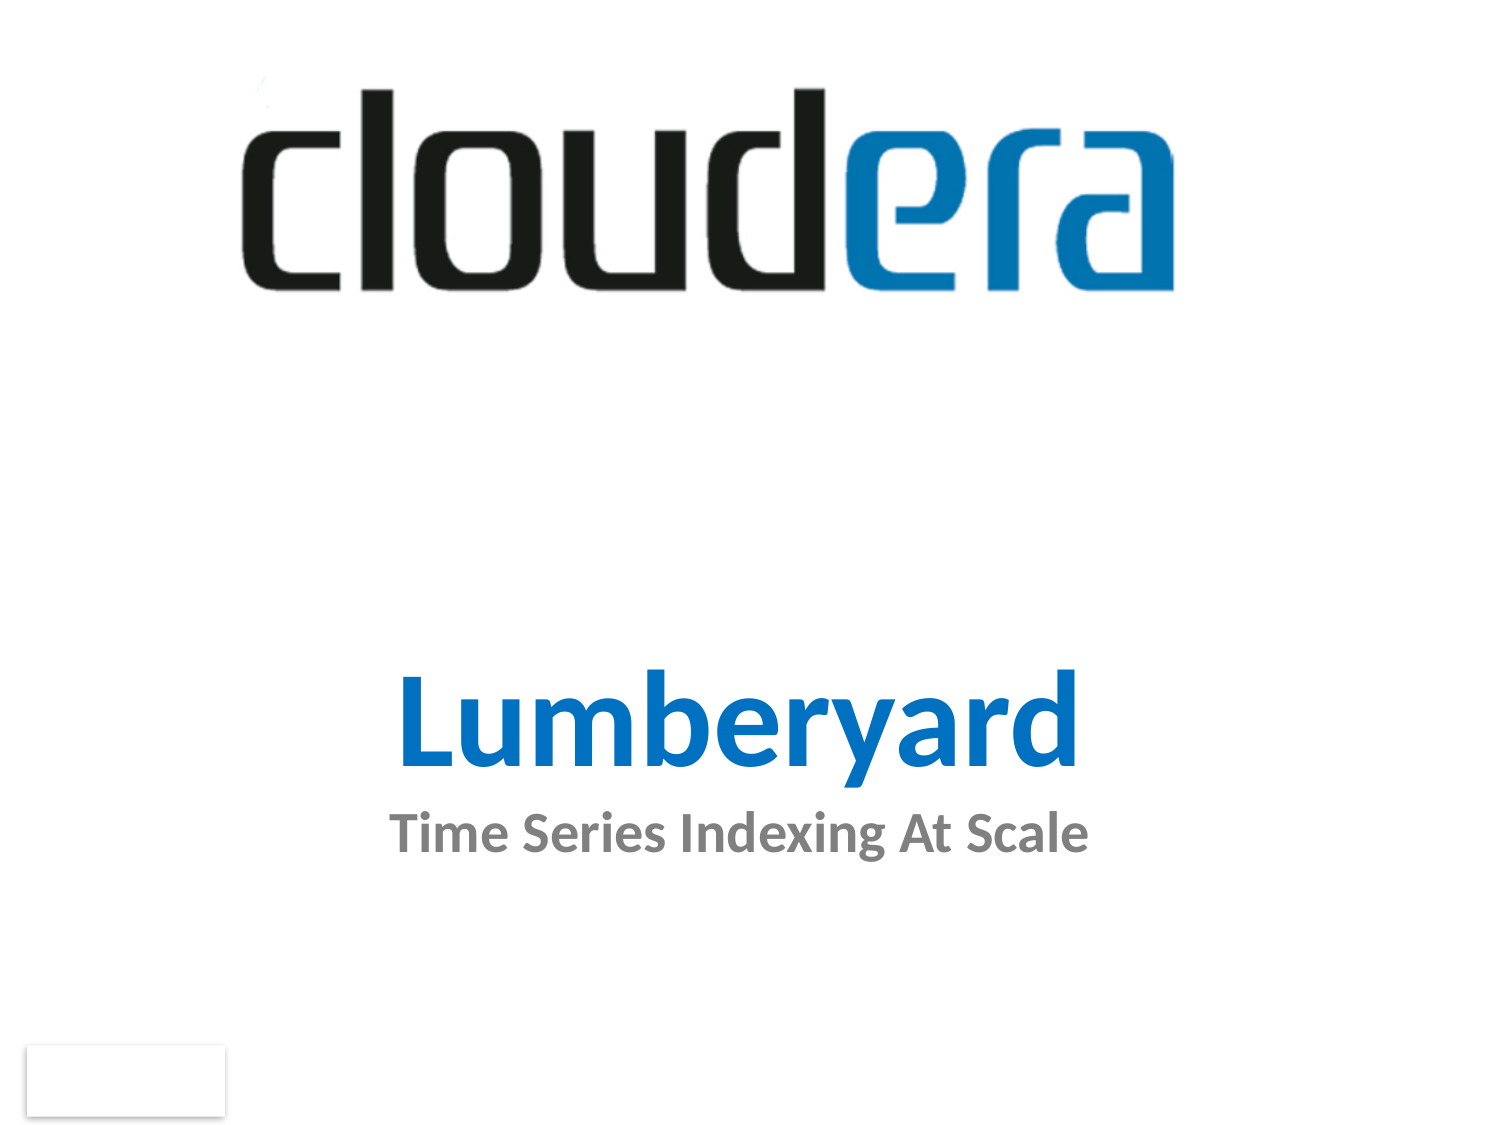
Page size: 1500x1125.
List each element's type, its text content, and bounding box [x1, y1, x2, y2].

picture [225, 64, 1185, 312]
title Lumberyard Time Series Indexing At Scale [93, 626, 1388, 868]
